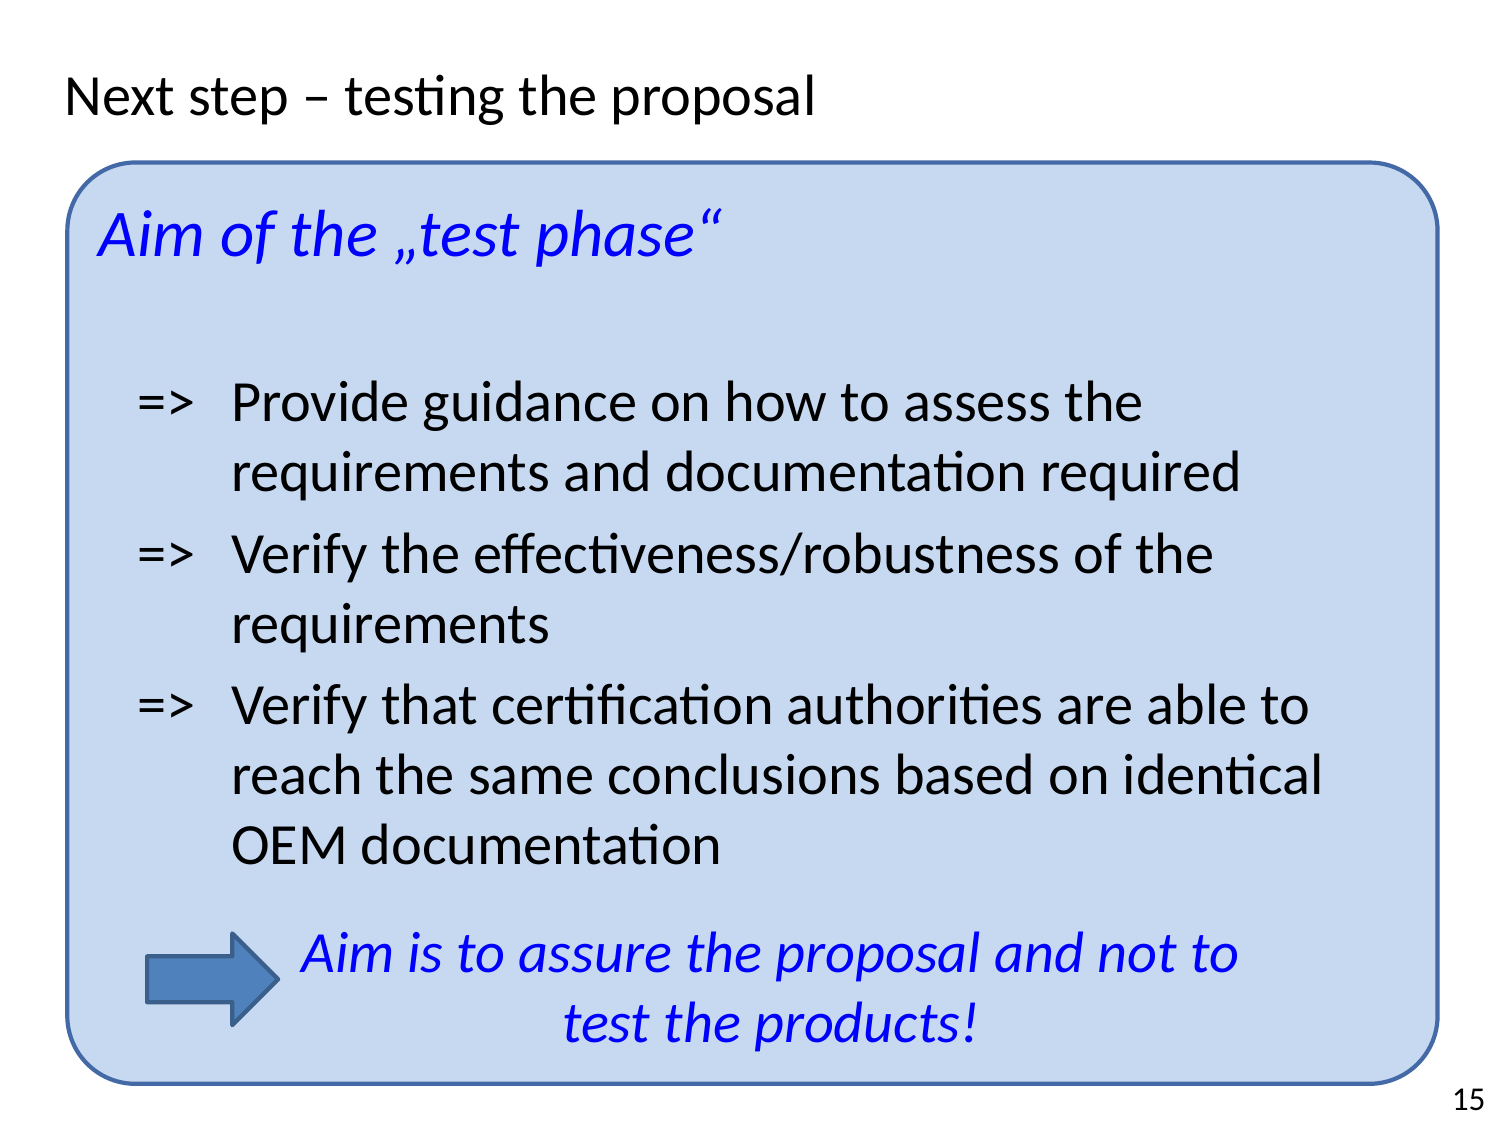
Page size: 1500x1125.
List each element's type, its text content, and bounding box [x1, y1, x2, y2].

text_box Aim of the „test phase“ => Provide guidance on how to assess the requirements and documentation required => Verify the effectiveness/robustness of the requirements => Verify that certification authorities are able to reach the same conclusions based on identical OEM documentation [65, 160, 1440, 1086]
text_box Aim is to assure the proposal and not to test the products! [284, 906, 1257, 1062]
text_box [145, 931, 281, 1028]
text_box Next step – testing the proposal [50, 50, 1425, 135]
